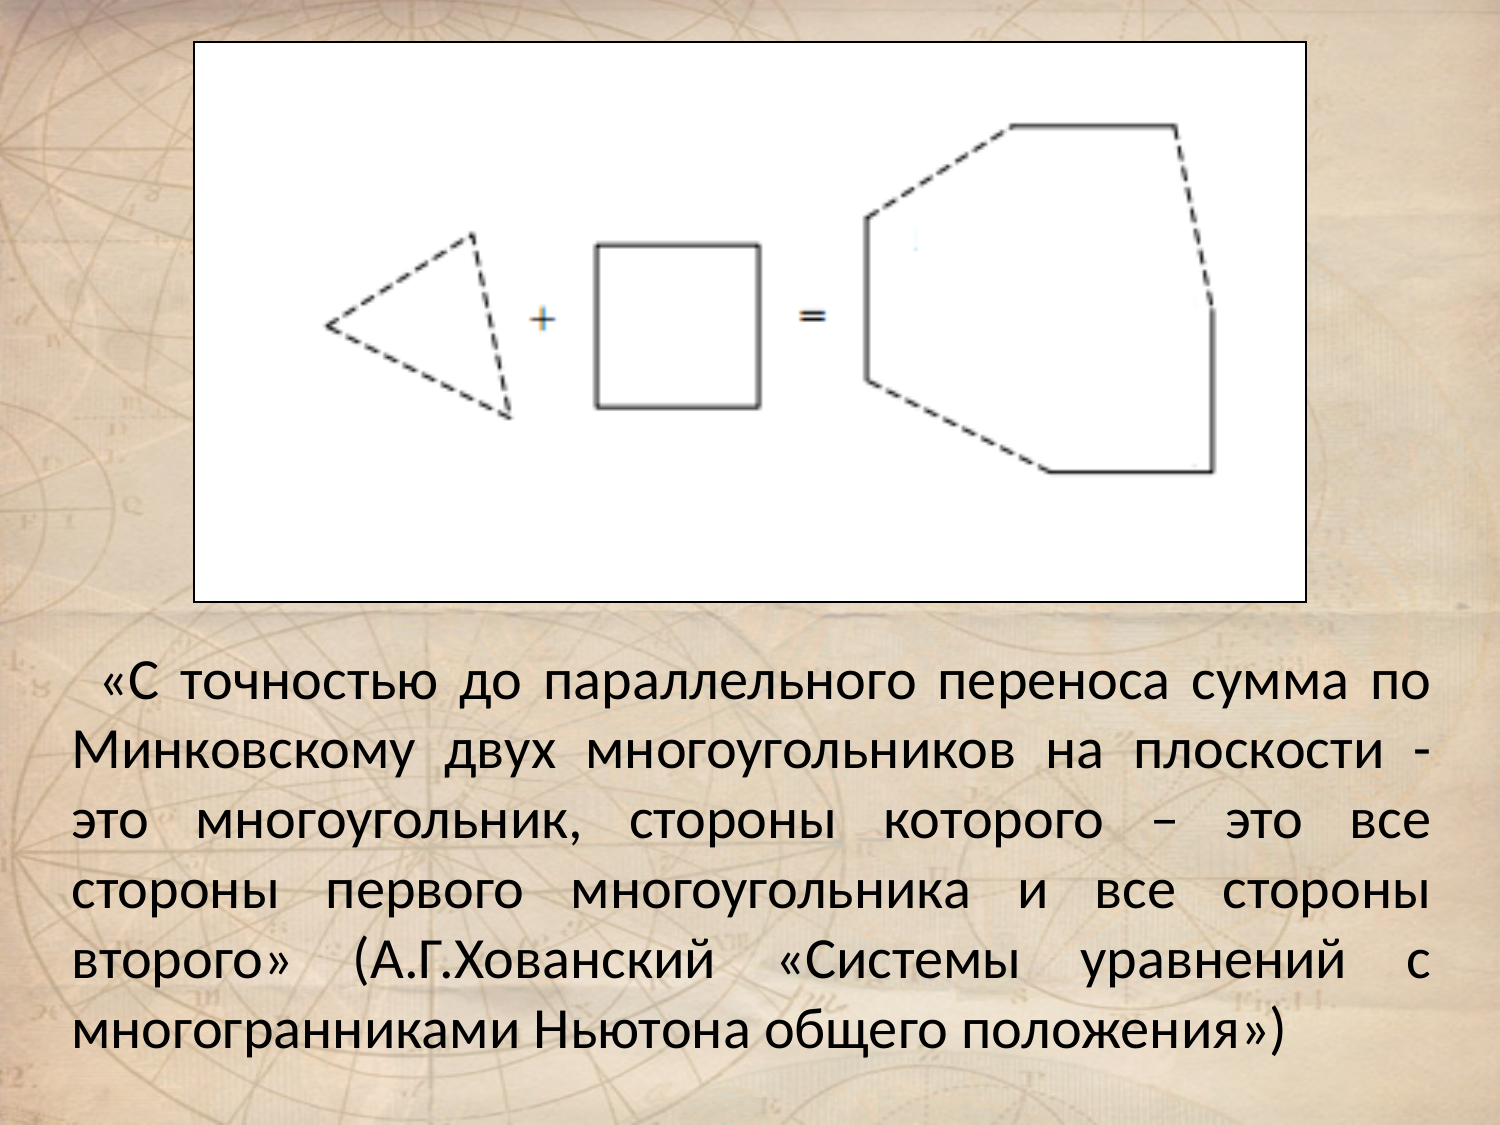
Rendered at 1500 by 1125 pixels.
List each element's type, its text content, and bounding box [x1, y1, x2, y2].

list «С точностью до параллельного переноса сумма по Минковскому двух многоугольников на плоскости - это многоугольник, стороны которого – это все стороны первого многоугольника и все стороны второго» (А.Г.Хованский «Системы уравнений с многогранниками Ньютона общего положения») [0, 633, 1447, 1094]
picture [194, 42, 1306, 602]
